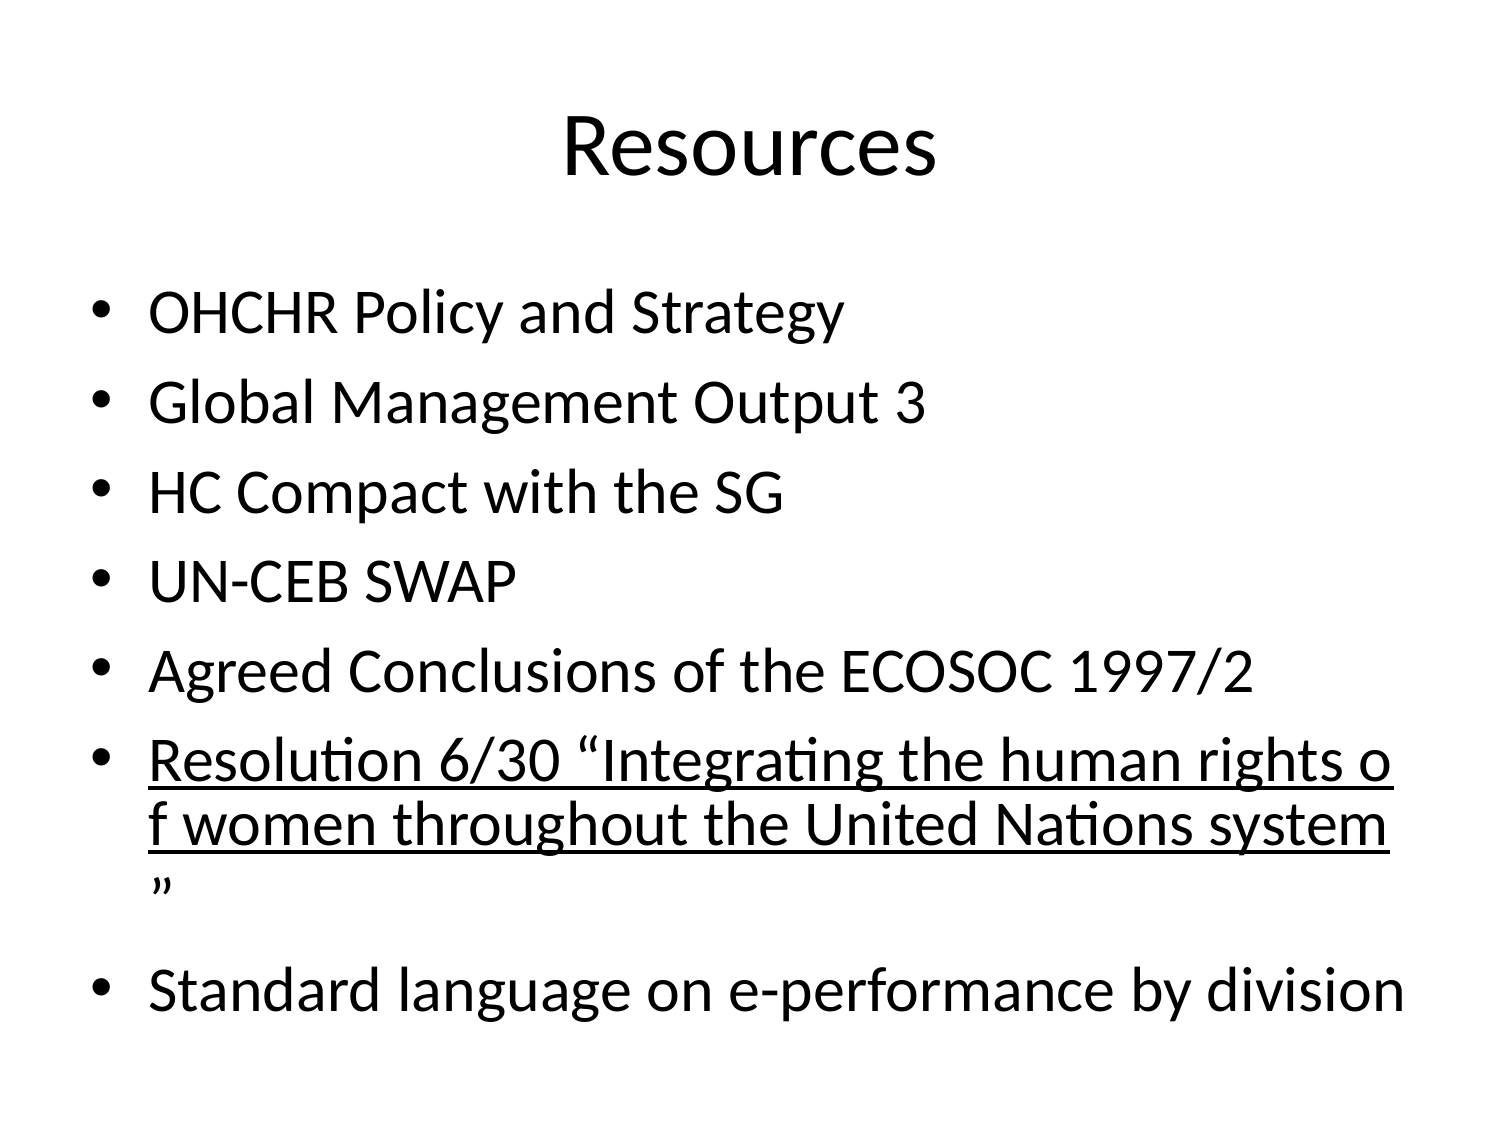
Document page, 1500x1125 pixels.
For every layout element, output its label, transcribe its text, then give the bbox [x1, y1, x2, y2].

title Resources [75, 45, 1425, 233]
list OHCHR Policy and Strategy Global Management Output 3 HC Compact with the SG UN-CEB SWAP Agreed Conclusions of the ECOSOC 1997/2 Resolution 6/30 “Integrating the human rights of women throughout the United Nations system” Standard language on e-performance by division [75, 262, 1425, 1005]
